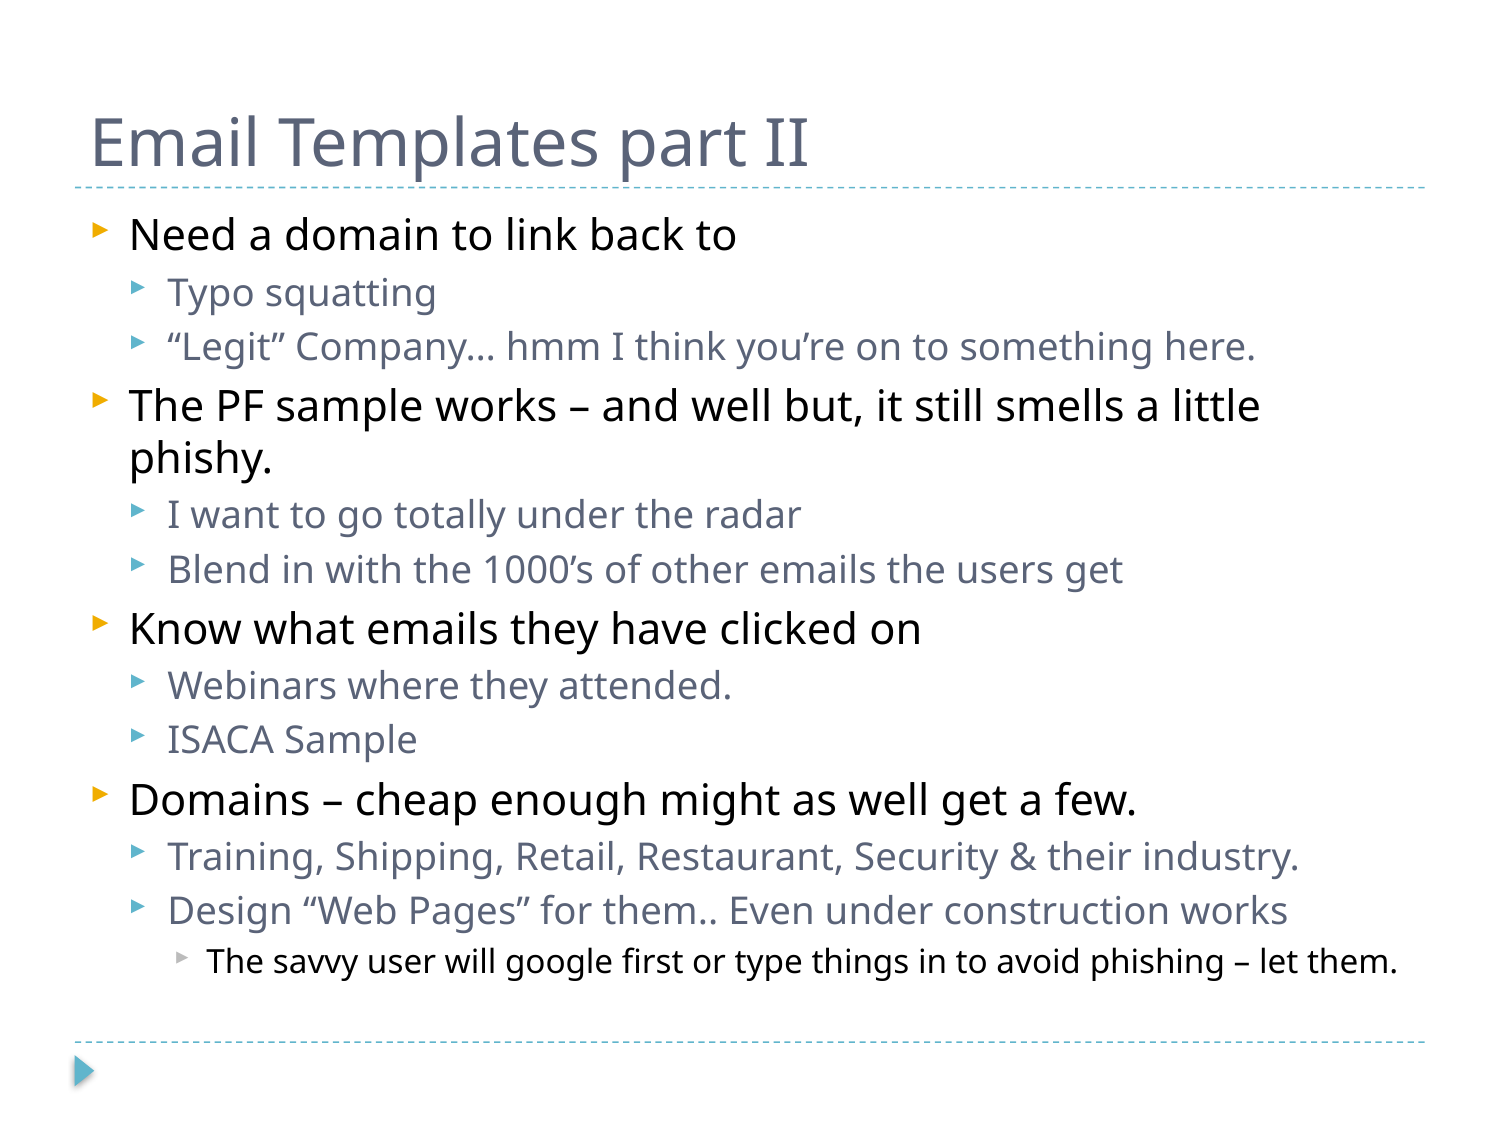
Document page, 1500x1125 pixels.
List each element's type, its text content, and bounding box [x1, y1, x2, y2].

title Email Templates part II [75, 24, 1425, 188]
list Need a domain to link back to Typo squatting “Legit” Company… hmm I think you’re on to something here. The PF sample works – and well but, it still smells a little phishy. I want to go totally under the radar Blend in with the 1000’s of other emails the users get Know what emails they have clicked on Webinars where they attended. ISACA Sample Domains – cheap enough might as well get a few. Training, Shipping, Retail, Restaurant, Security & their industry. Design “Web Pages” for them.. Even under construction works The savvy user will google first or type things in to avoid phishing – let them. [75, 200, 1425, 1013]
